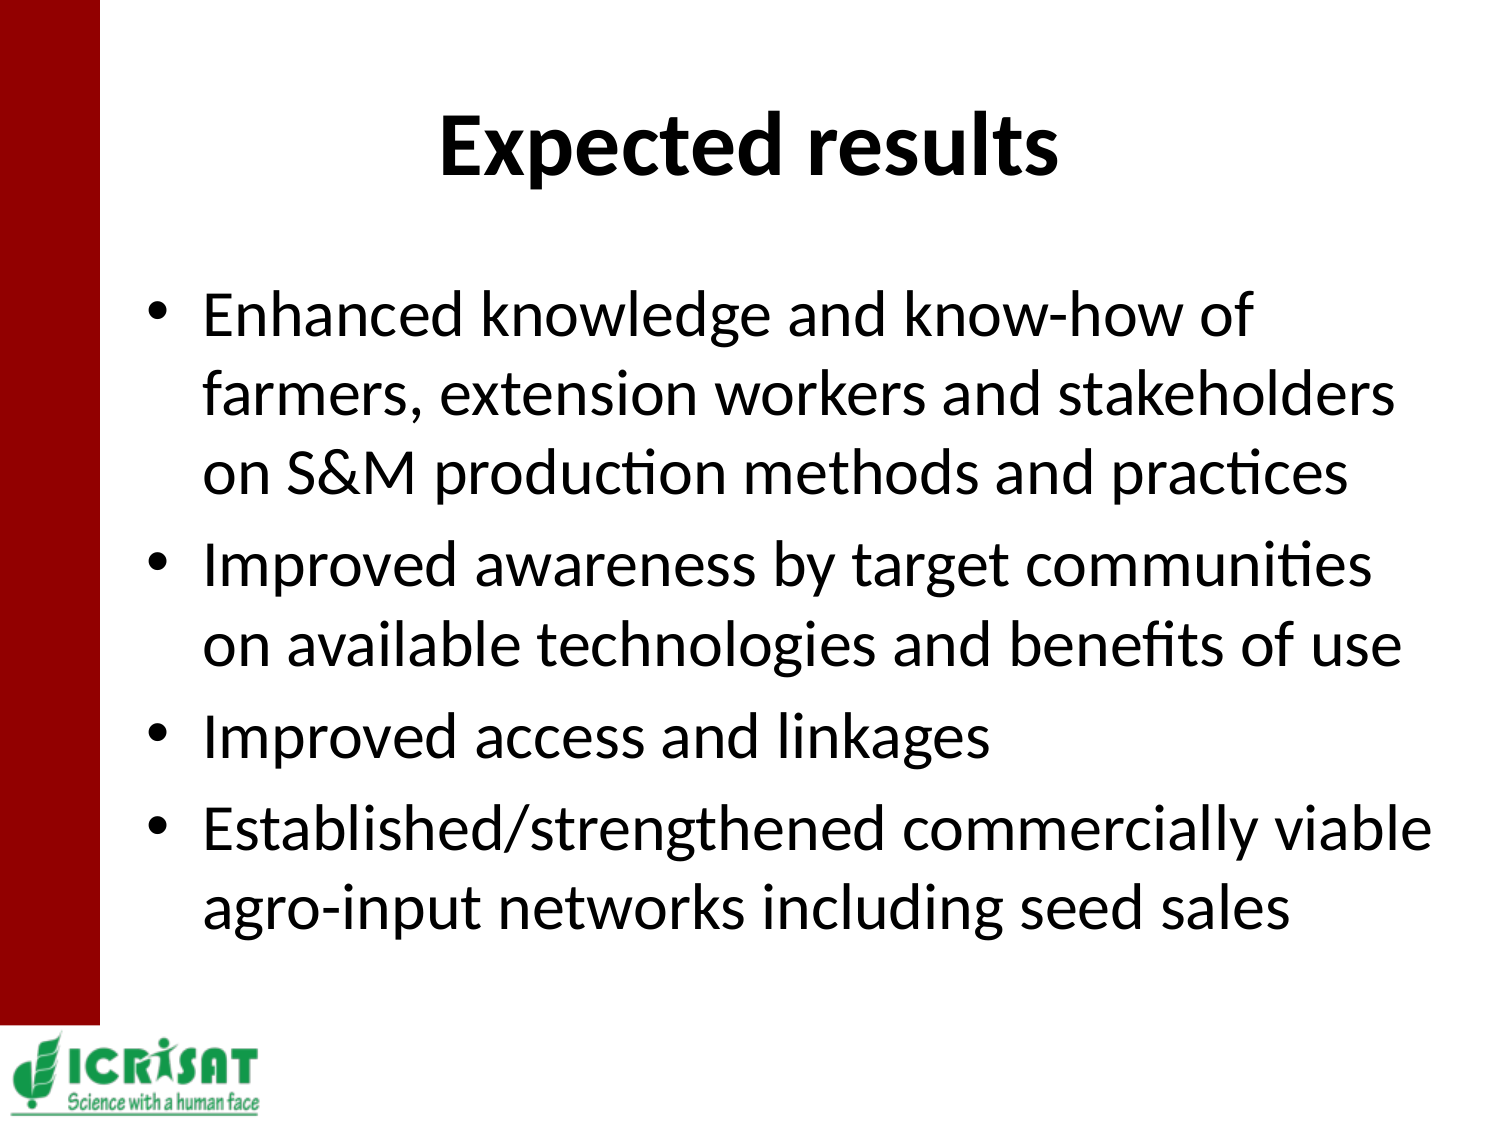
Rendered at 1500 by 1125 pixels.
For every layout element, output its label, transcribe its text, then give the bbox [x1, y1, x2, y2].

text_box [0, 0, 102, 1024]
list Enhanced knowledge and know-how of farmers, extension workers and stakeholders on S&M production methods and practices Improved awareness by target communities on available technologies and benefits of use Improved access and linkages Established/strengthened commercially viable agro-input networks including seed sales [131, 262, 1463, 1026]
picture [0, 1025, 264, 1125]
title Expected results [102, 45, 1425, 233]
